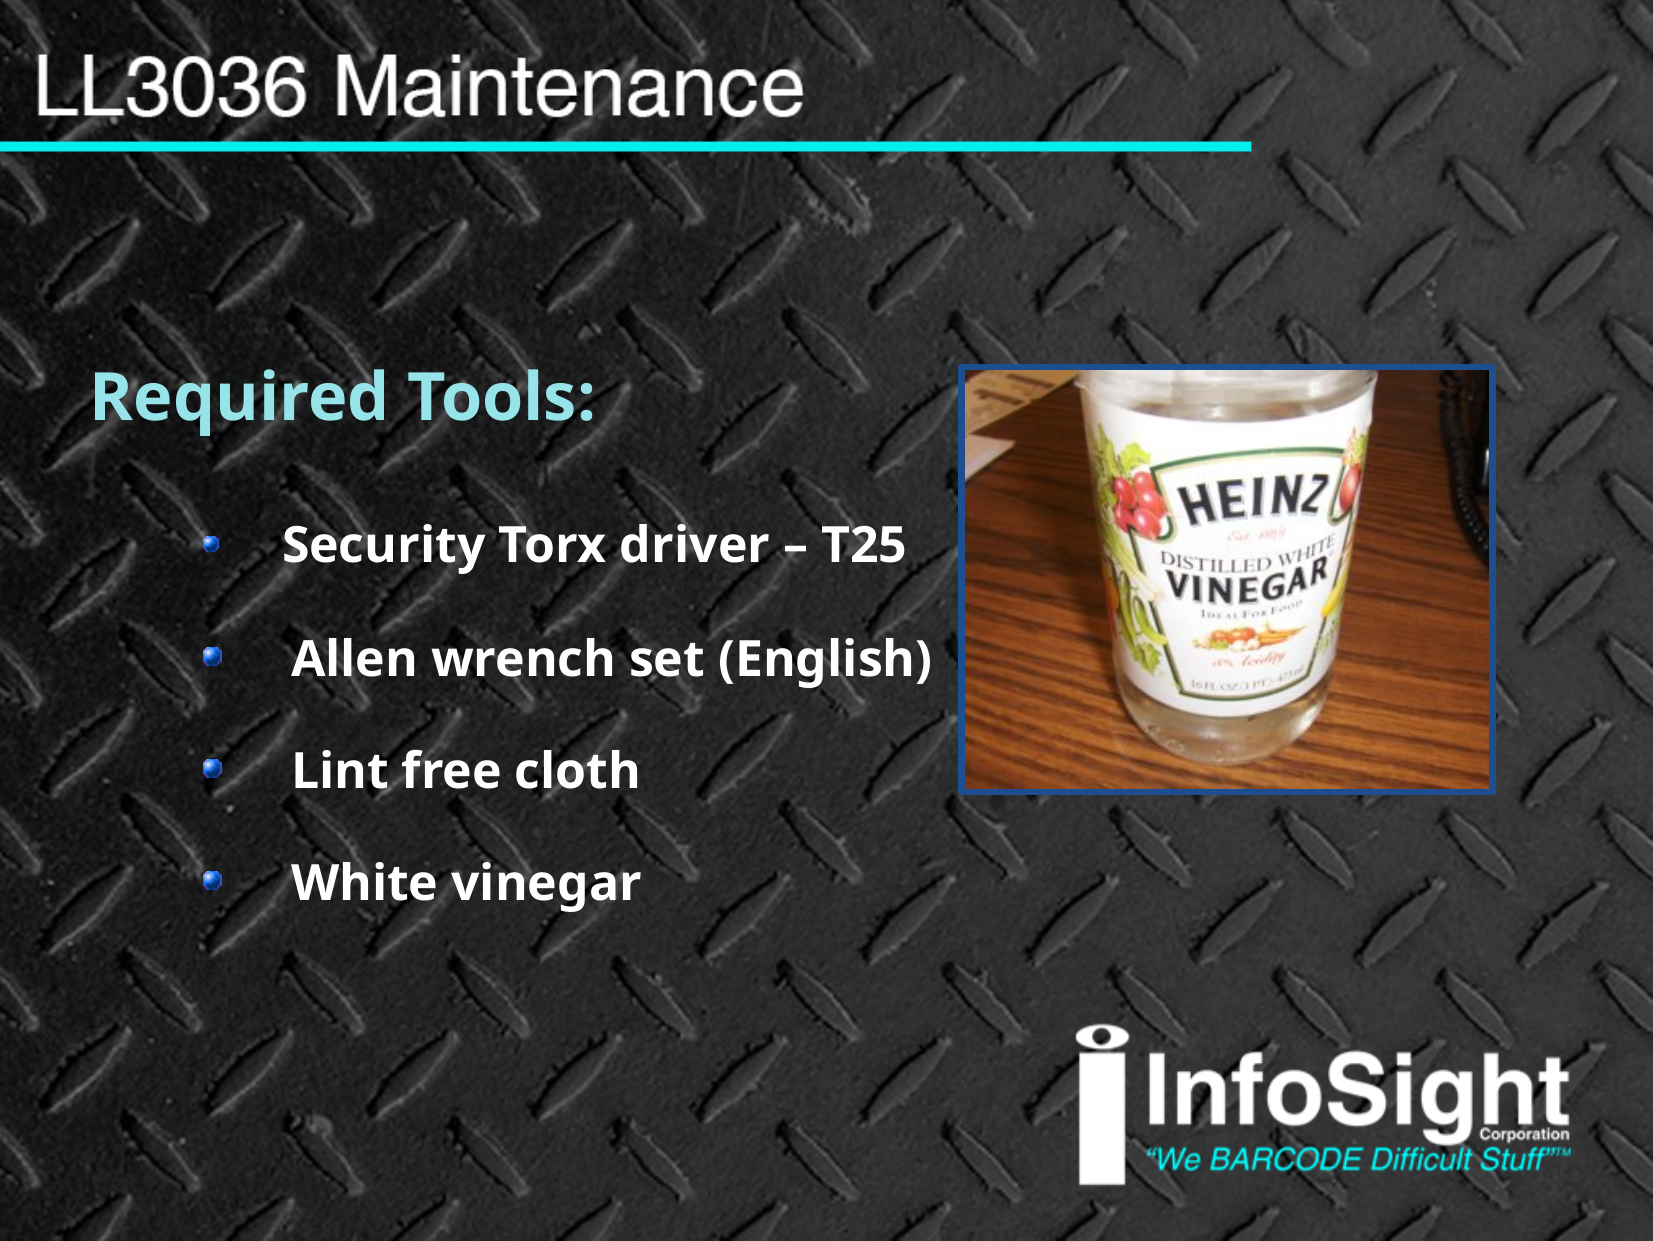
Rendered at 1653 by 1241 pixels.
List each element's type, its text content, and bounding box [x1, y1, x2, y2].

text_box Security Torx driver – T25 Allen wrench set (English) Lint free cloth White vinegar [188, 507, 959, 571]
picture [0, 0, 1653, 1241]
text_box Required Tools: [75, 350, 1088, 413]
